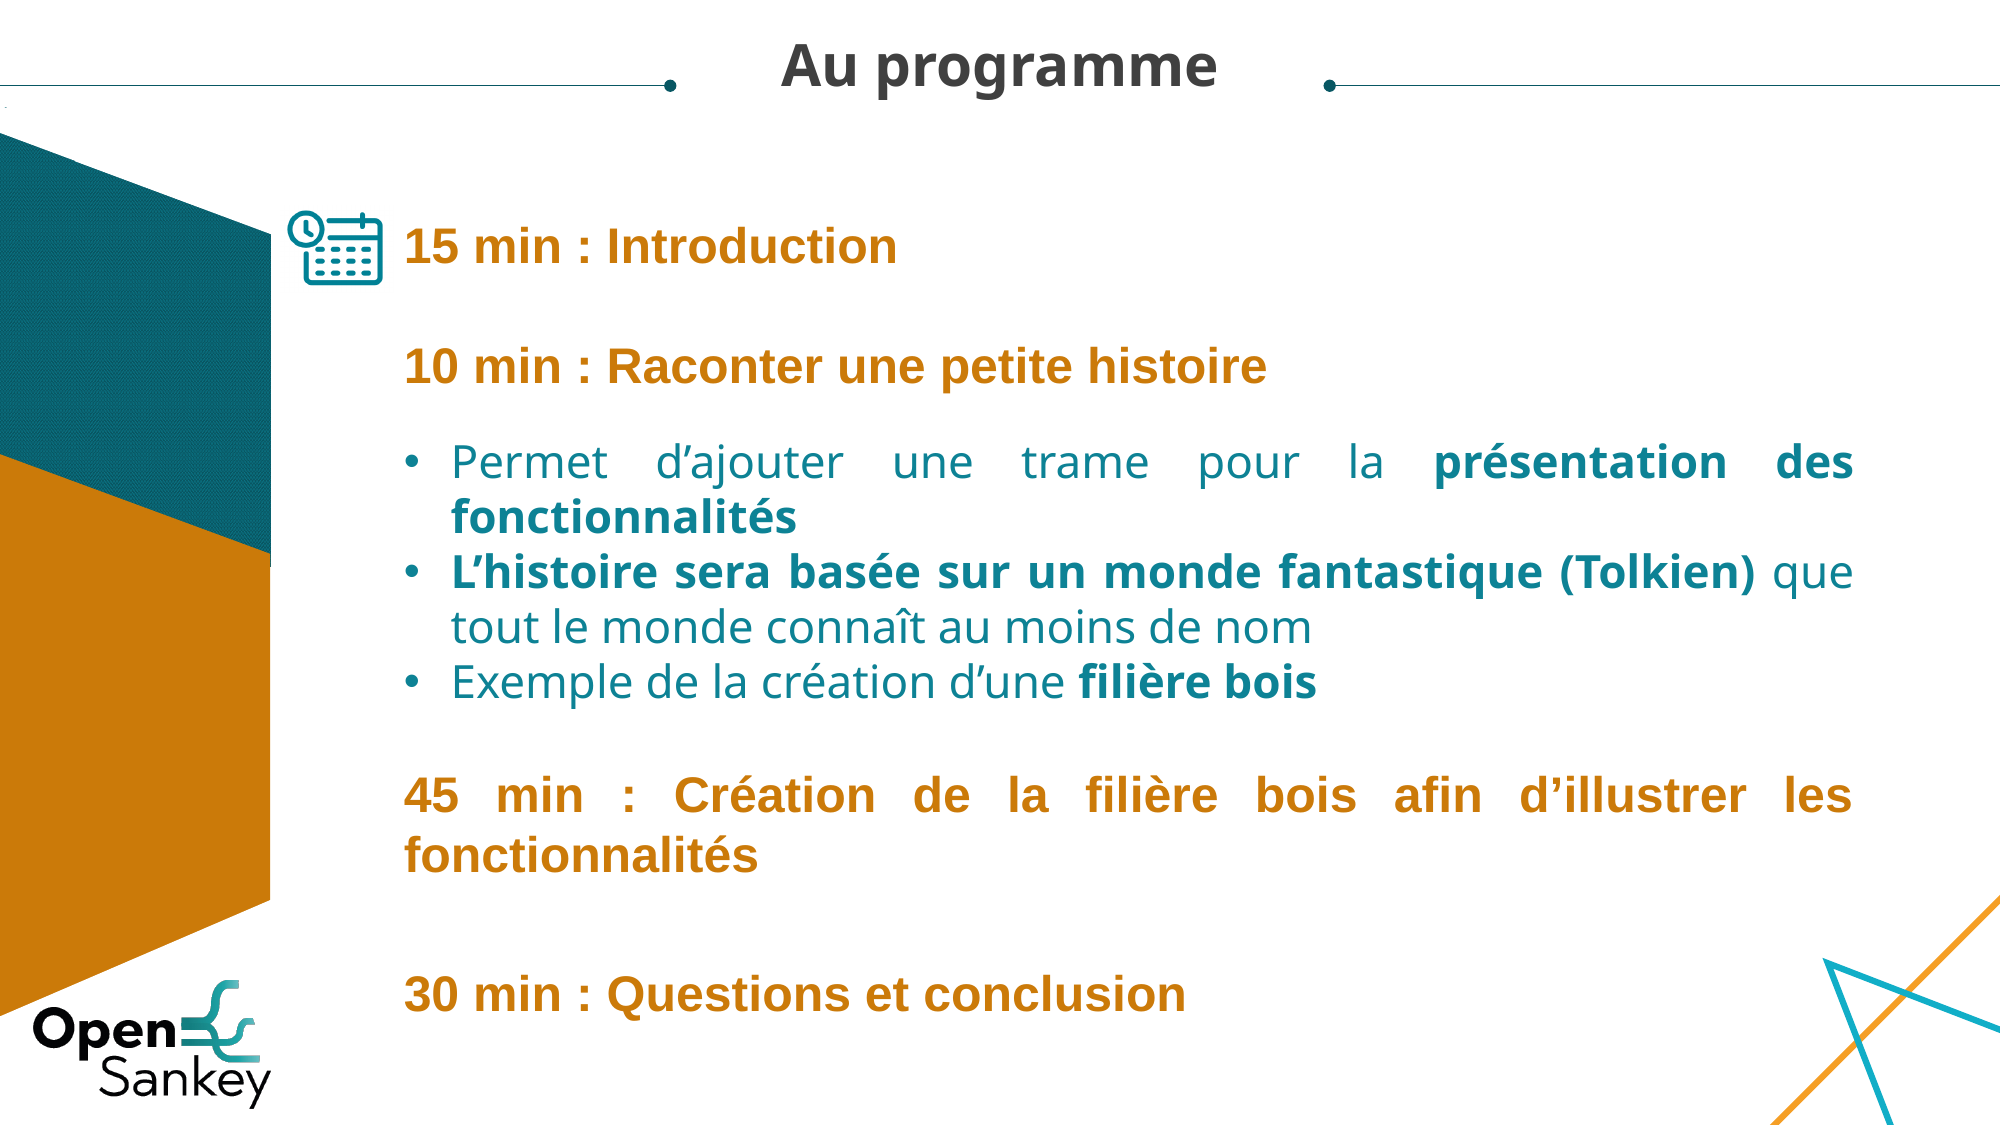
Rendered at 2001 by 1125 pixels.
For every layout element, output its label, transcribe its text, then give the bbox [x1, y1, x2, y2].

text_box [1906, 897, 2000, 1028]
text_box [0, 94, 370, 1125]
text_box 15 min : Introduction 10 min : Raconter une petite histoire Permet d’ajouter une trame pour la présentation des fonctionnalités L’histoire sera basée sur un monde fantastique (Tolkien) que tout le monde connaît au moins de nom Exemple de la création d’une filière bois 45 min : Création de la filière bois afin d’illustrer les fonctionnalités 30 min : Questions et conclusion [403, 213, 1855, 1125]
picture [280, 205, 394, 293]
text_box Au programme [670, 36, 1330, 100]
text_box [1826, 961, 2000, 1125]
text_box [1772, 1041, 1888, 1125]
